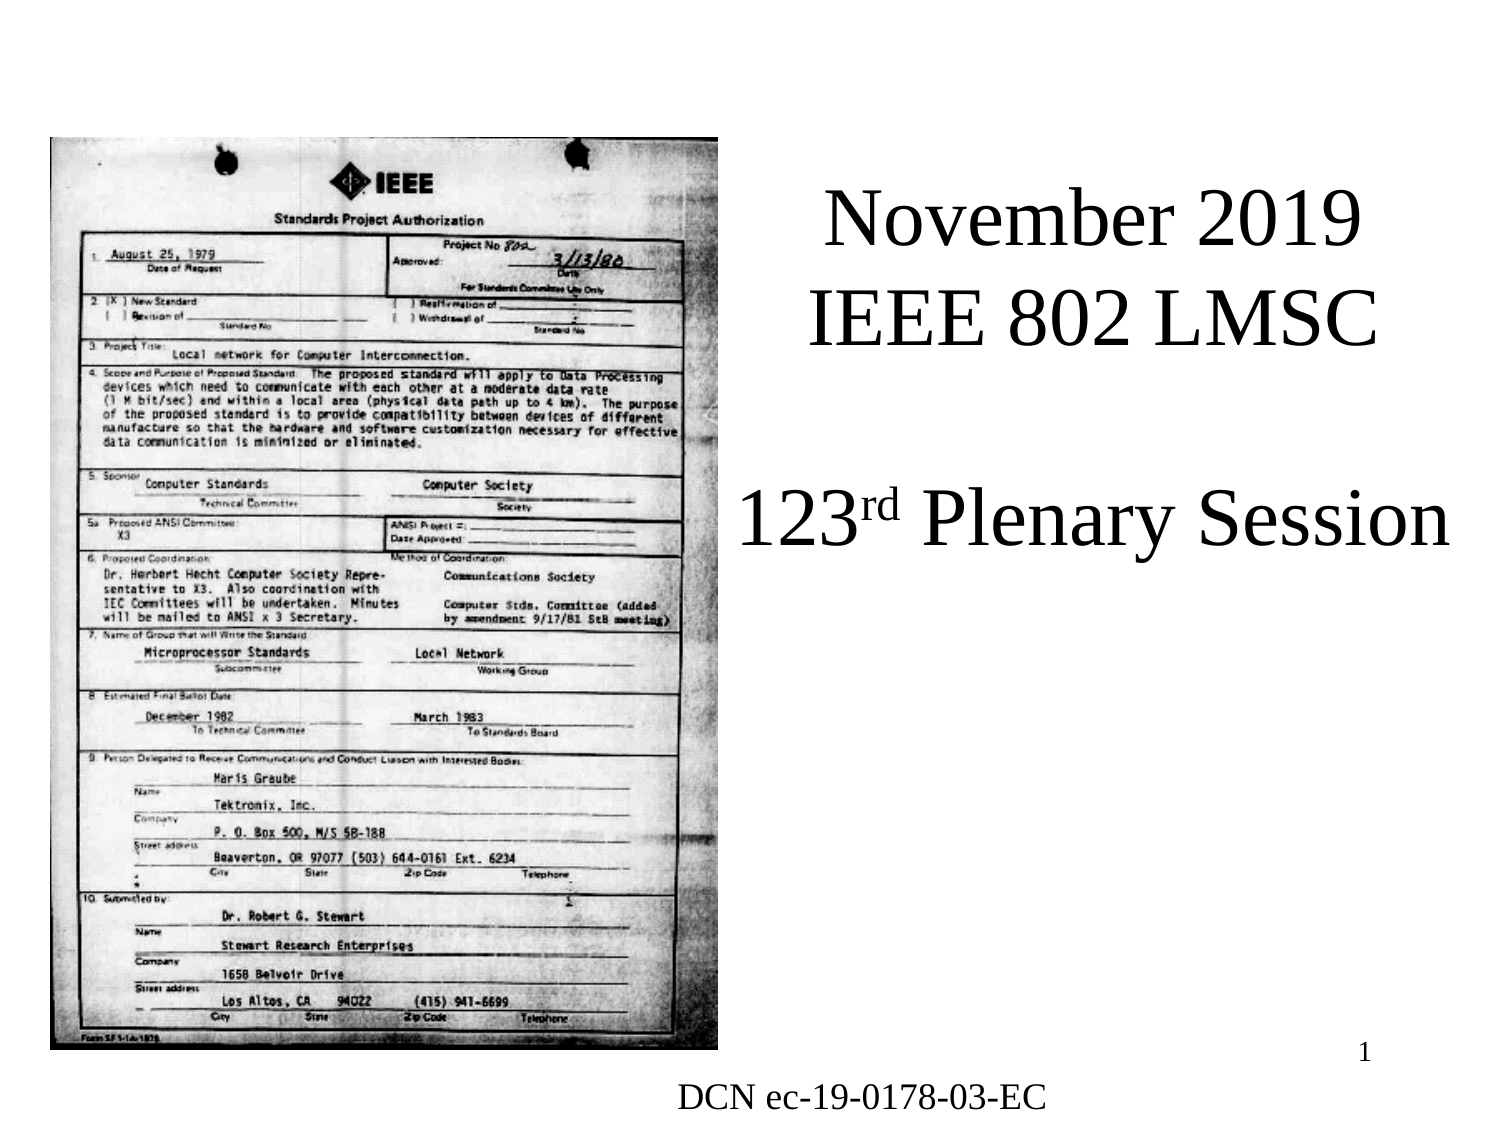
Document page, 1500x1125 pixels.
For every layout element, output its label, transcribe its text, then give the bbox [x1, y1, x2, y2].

picture [49, 137, 718, 1051]
title November 2019 IEEE 802 LMSC 123rd Plenary Session [720, 137, 1500, 788]
slide_number 1 [1074, 1024, 1388, 1064]
text_box DCN ec-19-0178-03-EC [662, 1064, 1500, 1125]
